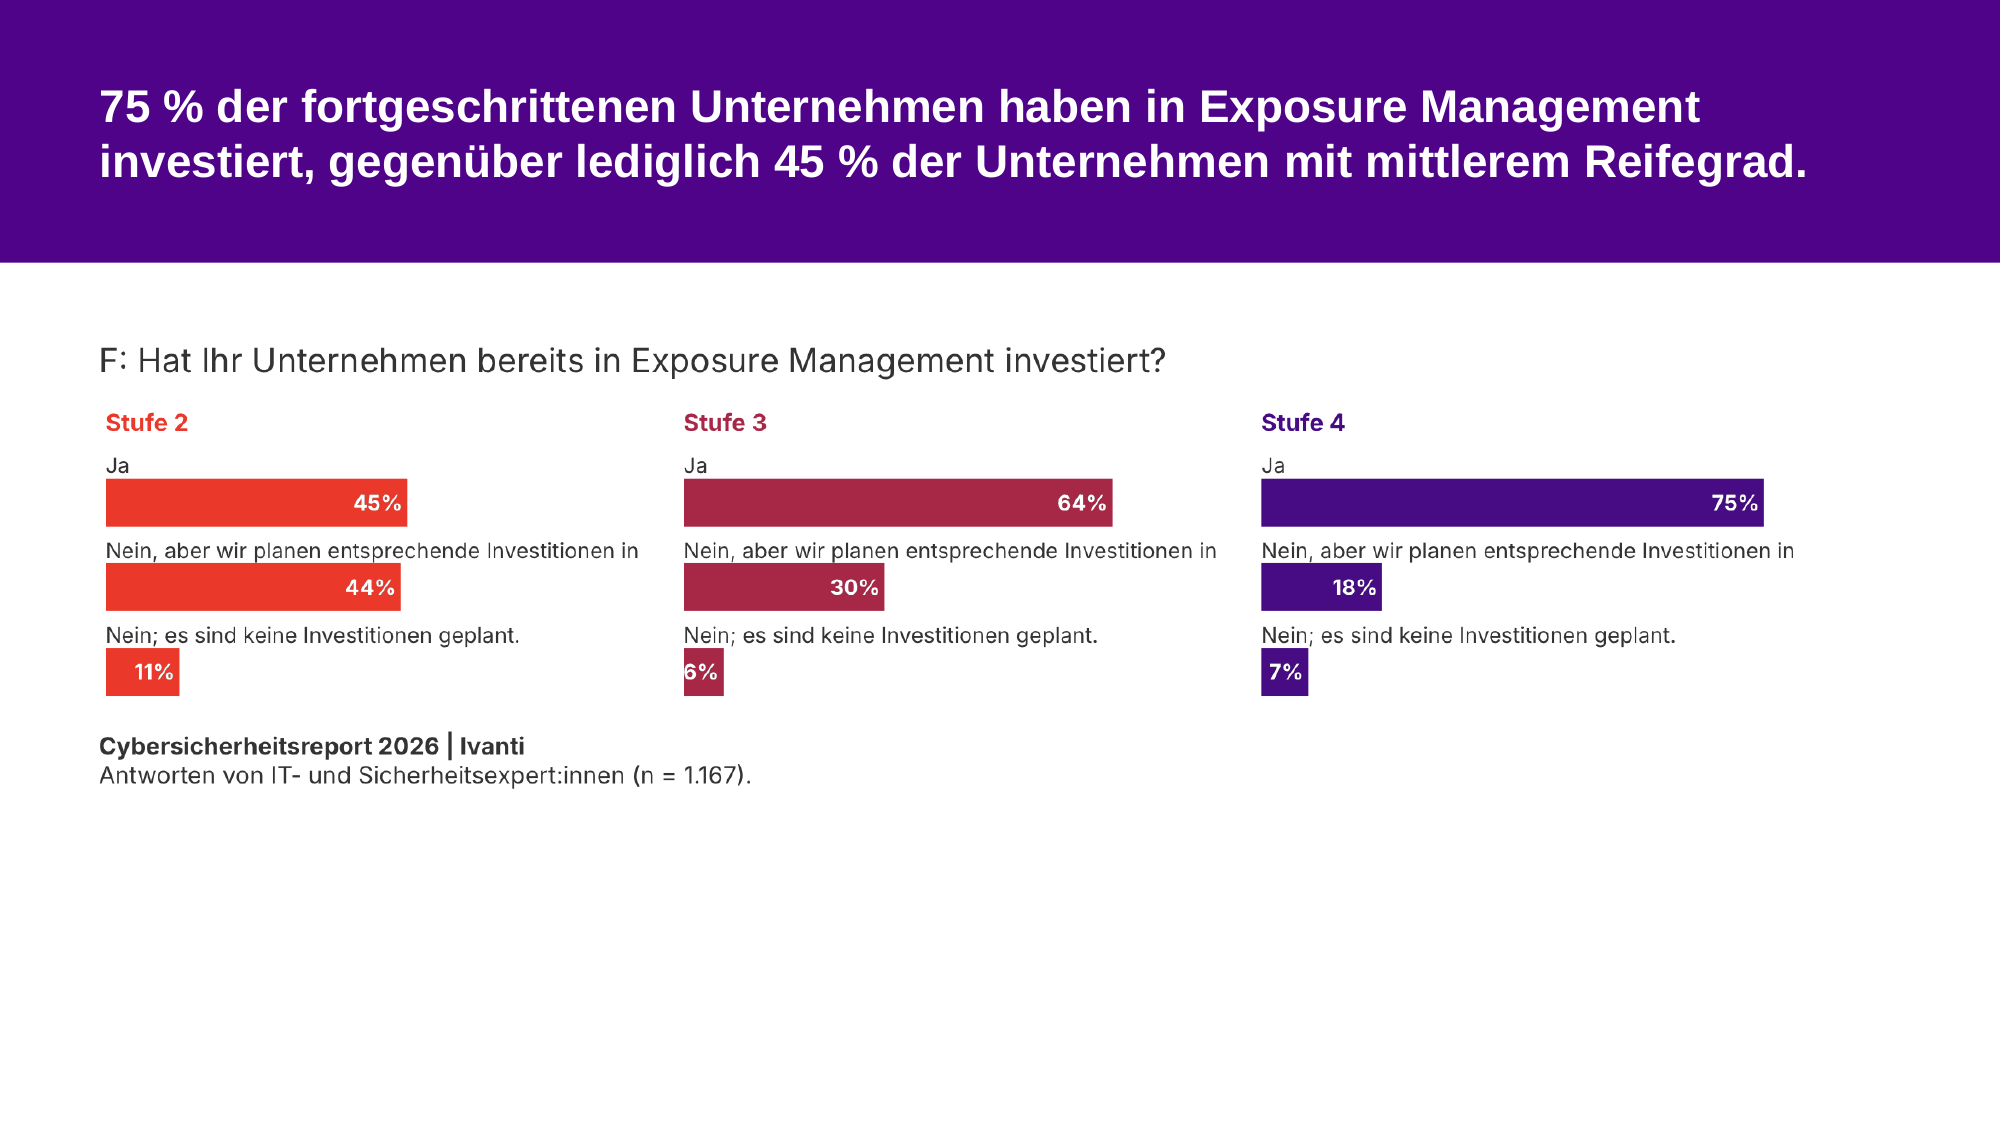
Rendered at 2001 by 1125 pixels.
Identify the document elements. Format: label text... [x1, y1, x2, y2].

picture [72, 301, 1827, 813]
text_box 75 % der fortgeschrittenen Unternehmen haben in Exposure Management investiert, gegenüber lediglich 45 % der Unternehmen mit mittlerem Reifegrad. [99, 0, 1875, 263]
text_box [0, 0, 2000, 264]
